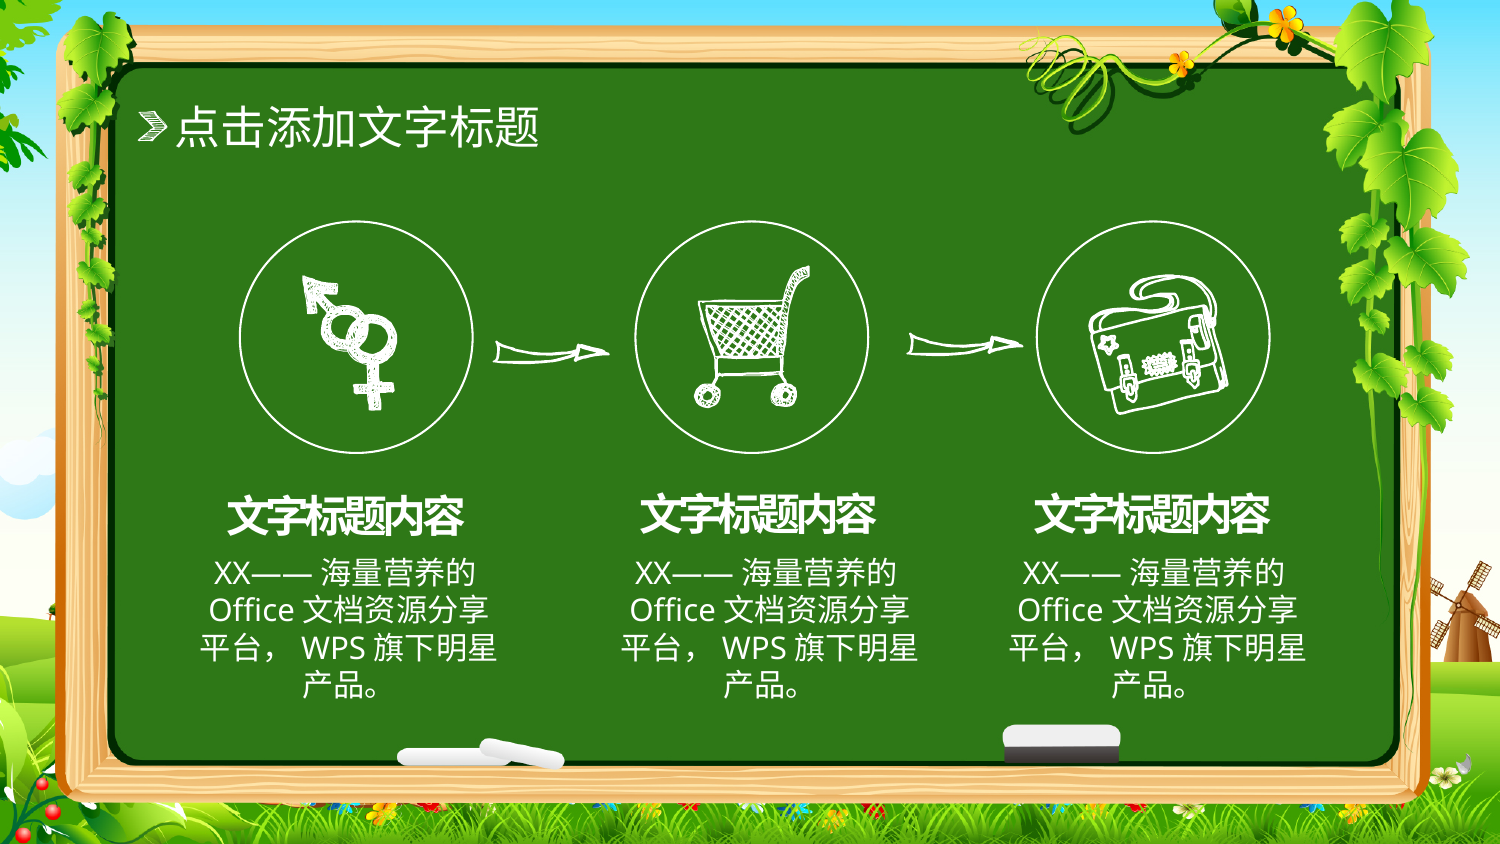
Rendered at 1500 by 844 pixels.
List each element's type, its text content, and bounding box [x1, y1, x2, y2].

text_box 文字标题内容 [215, 483, 478, 547]
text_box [1089, 275, 1228, 415]
text_box 点击添加文字标题 [174, 98, 542, 154]
text_box 文字标题内容 [628, 481, 890, 545]
text_box [137, 110, 168, 142]
text_box [239, 221, 473, 453]
picture [0, 0, 1500, 844]
text_box [302, 275, 398, 411]
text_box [907, 333, 1023, 356]
text_box XX——海量营养的Office文档资源分享平台，WPS旗下明星产品。 [183, 547, 516, 709]
text_box XX——海量营养的Office文档资源分享平台，WPS旗下明星产品。 [603, 547, 937, 709]
text_box [1036, 221, 1270, 453]
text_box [493, 341, 609, 364]
text_box XX——海量营养的Office文档资源分享平台，WPS旗下明星产品。 [991, 547, 1325, 709]
text_box [635, 221, 869, 453]
text_box [693, 264, 810, 409]
text_box 文字标题内容 [1021, 481, 1284, 545]
